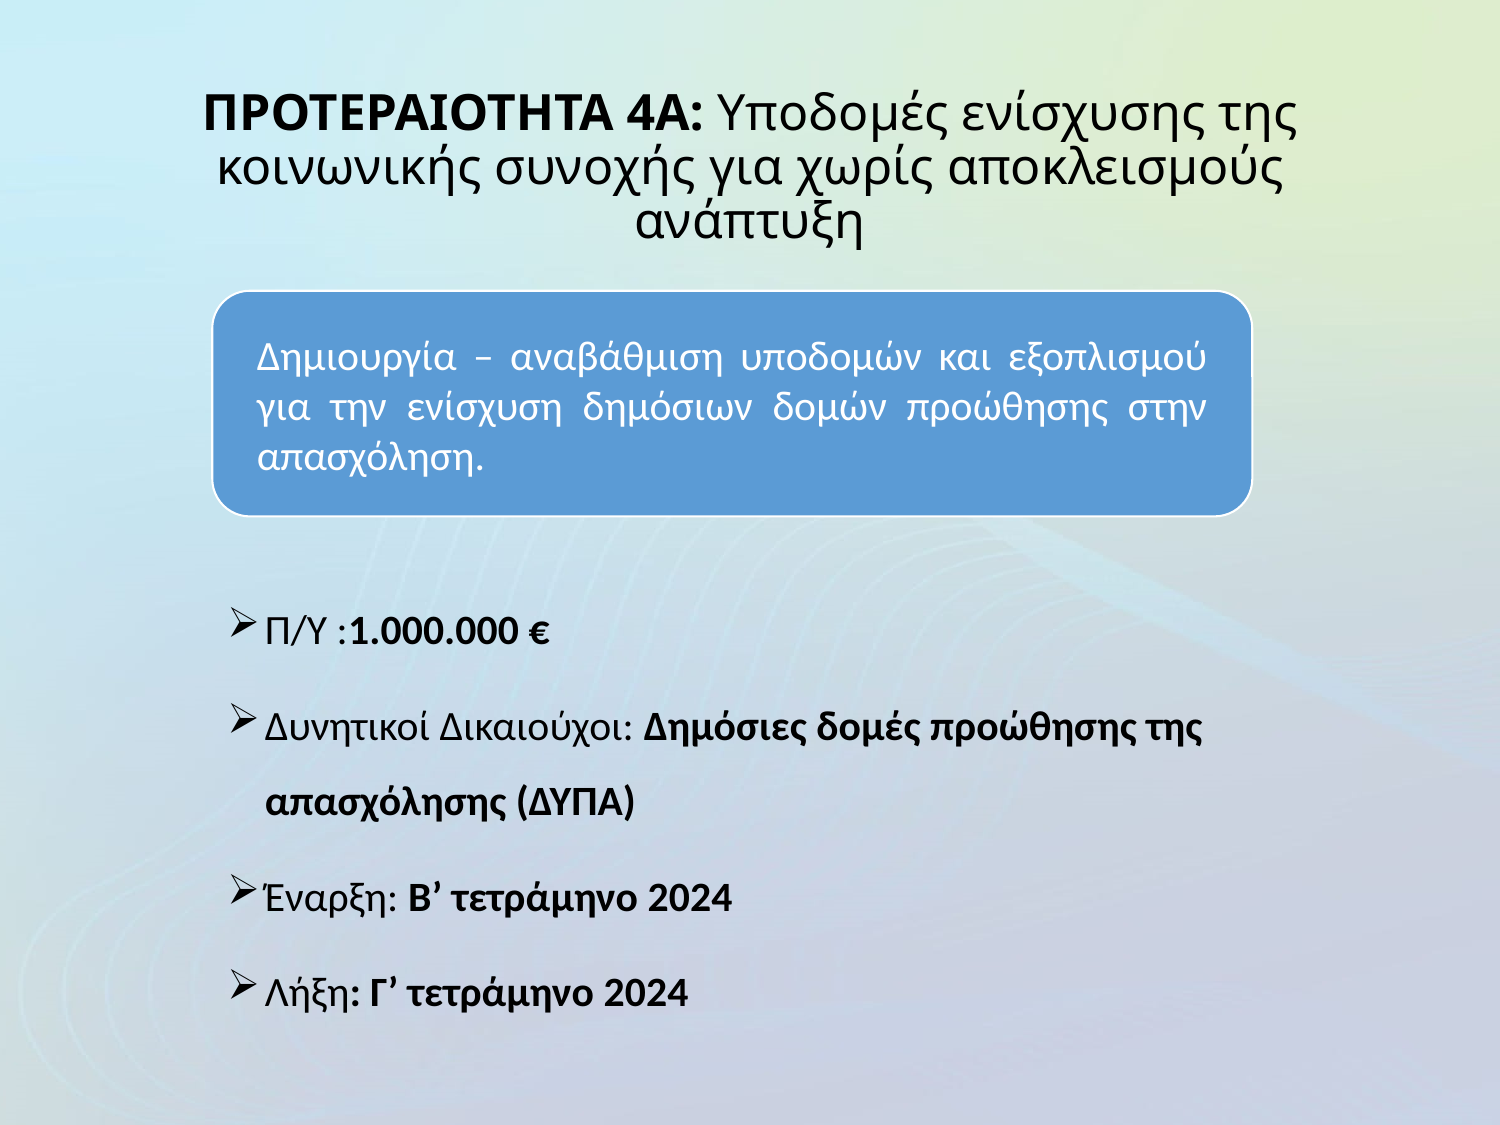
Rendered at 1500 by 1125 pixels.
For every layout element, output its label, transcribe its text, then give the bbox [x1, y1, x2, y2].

title ΠΡΟΤΕΡΑΙΟΤΗΤΑ 4Α: Υποδομές ενίσχυσης της κοινωνικής συνοχής για χωρίς αποκλεισμούς ανάπτυξη [103, 59, 1397, 278]
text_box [212, 290, 1253, 517]
picture [0, 0, 1500, 1125]
list Π/Υ :1.000.000 € Δυνητικοί Δικαιούχοι: Δημόσιες δομές προώθησης της απασχόλησης (ΔΥΠΑ) Έναρξη: Β’ τετράμηνο 2024 Λήξη: Γ’ τετράμηνο 2024 [212, 570, 1397, 1035]
